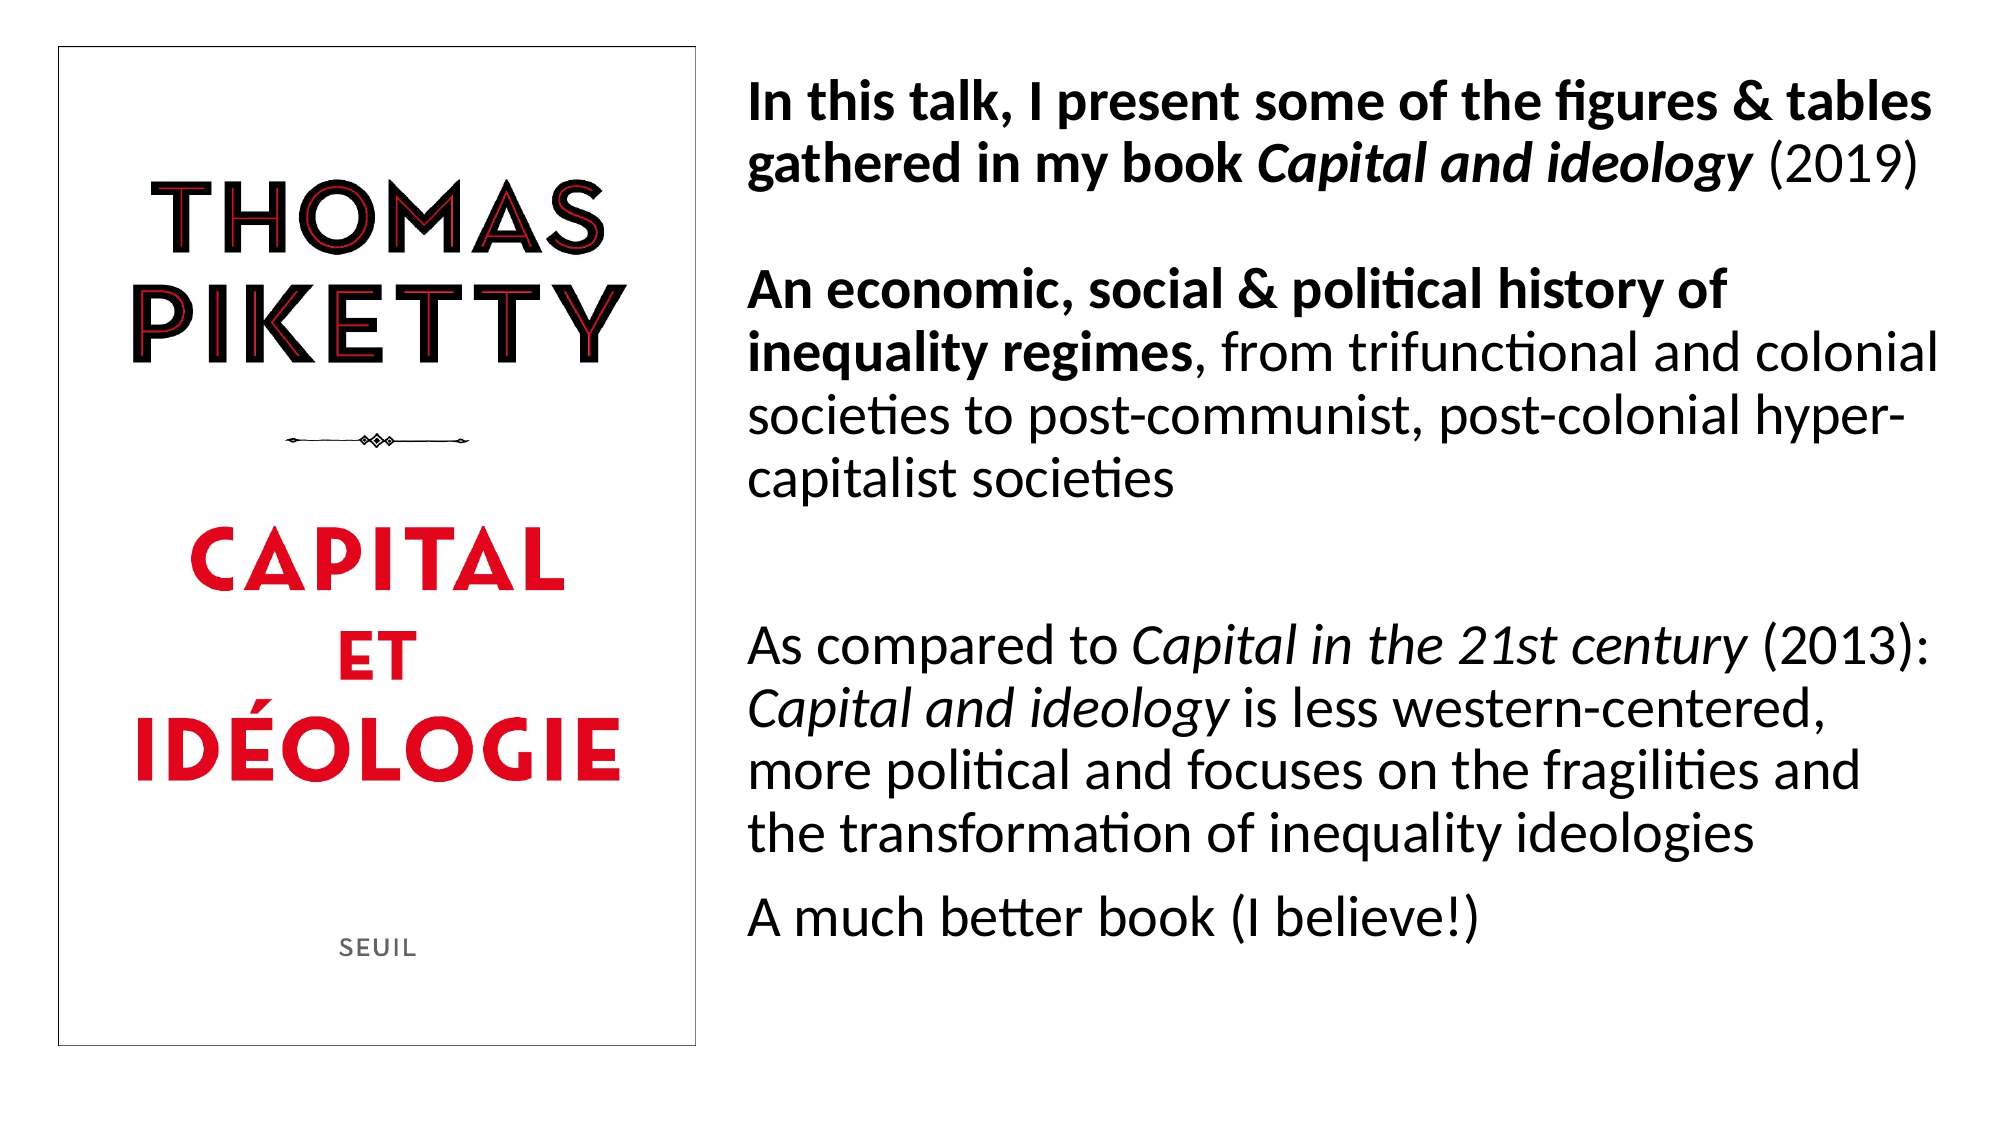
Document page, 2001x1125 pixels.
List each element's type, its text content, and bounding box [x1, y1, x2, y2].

text_box In this talk, I present some of the figures & tables gathered in my book Capital and ideology (2019) An economic, social & political history of inequality regimes, from trifunctional and colonial societies to post-communist, post-colonial hyper-capitalist societies As compared to Capital in the 21st century (2013): Capital and ideology is less western-centered, more political and focuses on the fragilities and the transformation of inequality ideologies A much better book (I believe!) [731, 62, 1967, 1046]
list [58, 46, 696, 1046]
